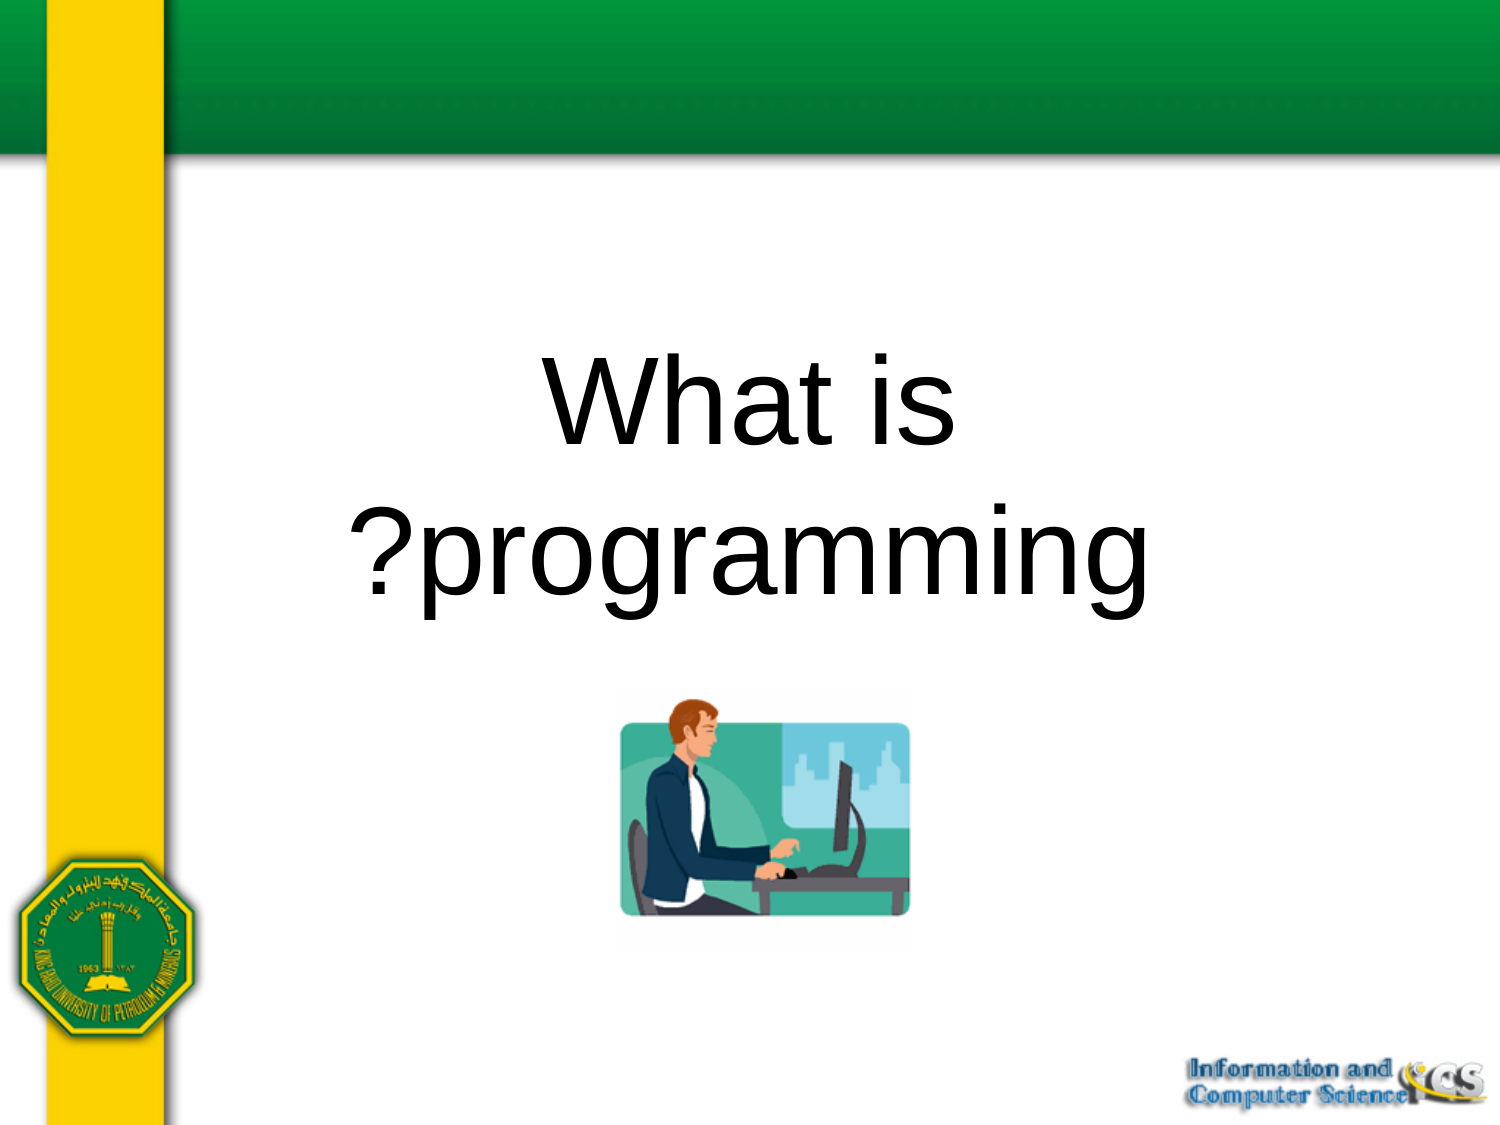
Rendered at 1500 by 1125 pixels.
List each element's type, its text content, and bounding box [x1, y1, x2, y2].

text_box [599, 687, 951, 956]
picture [0, 0, 1500, 1125]
title What is programming? [112, 349, 1388, 591]
